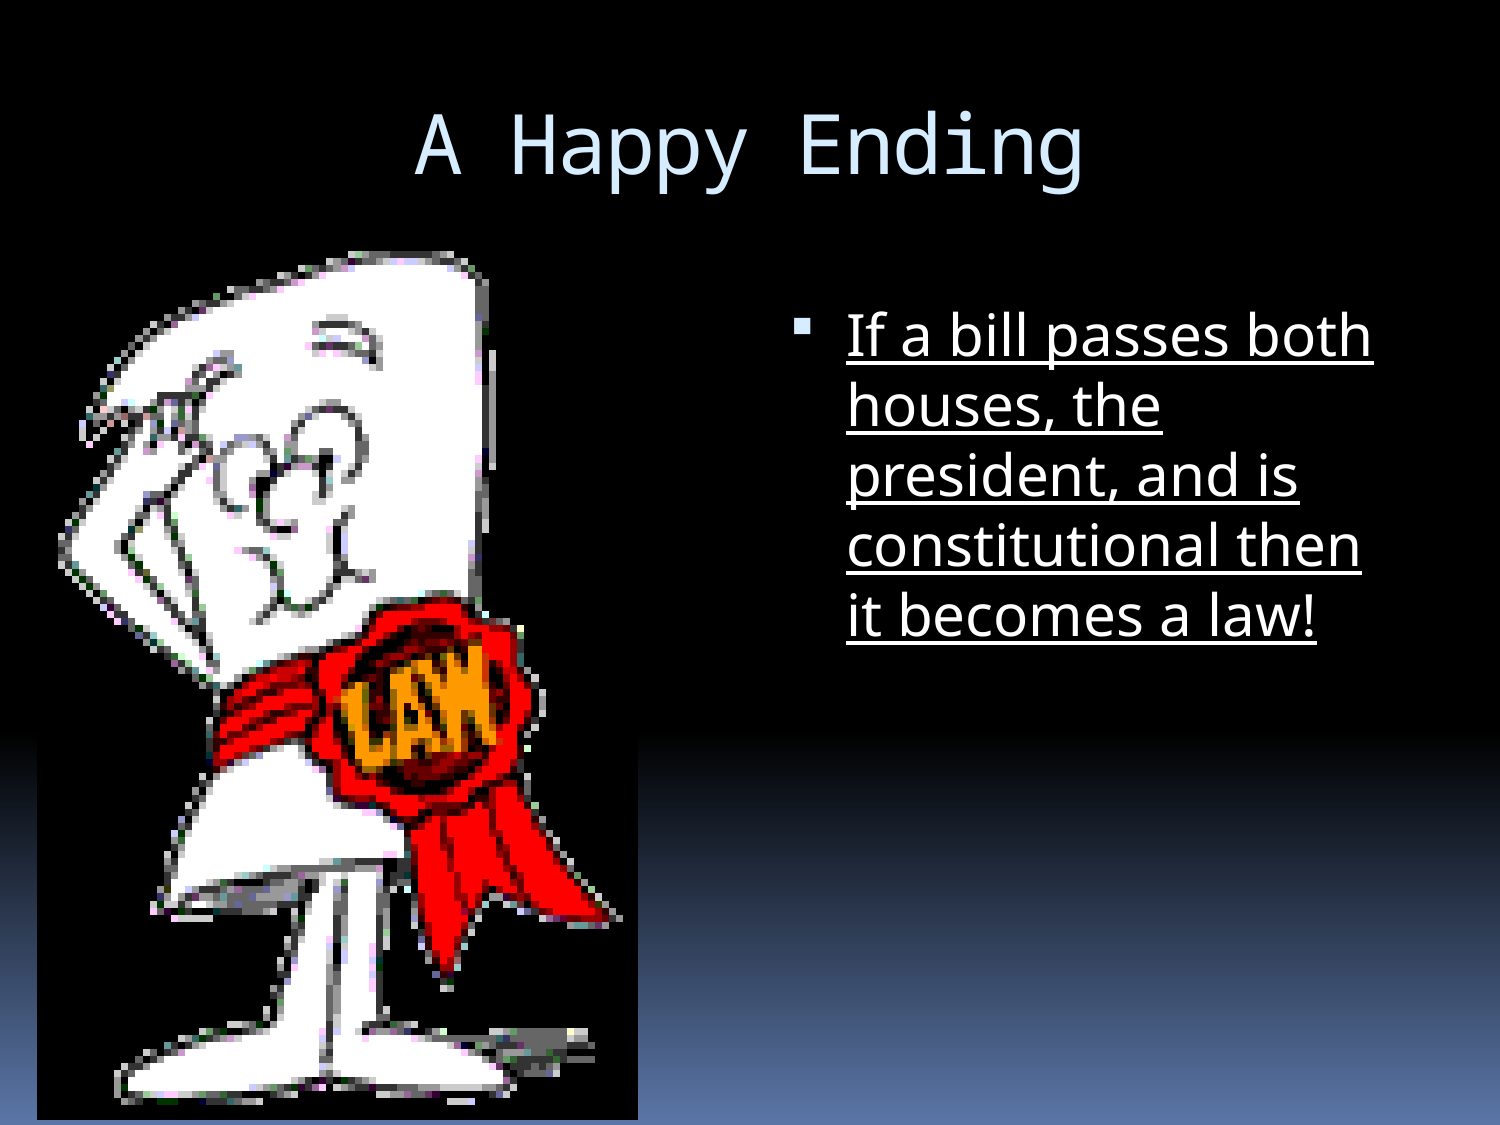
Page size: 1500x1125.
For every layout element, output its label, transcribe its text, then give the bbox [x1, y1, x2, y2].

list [36, 237, 638, 1121]
list If a bill passes both houses, the president, and is constitutional then it becomes a law! [763, 290, 1427, 1033]
title A Happy Ending [75, 83, 1425, 234]
